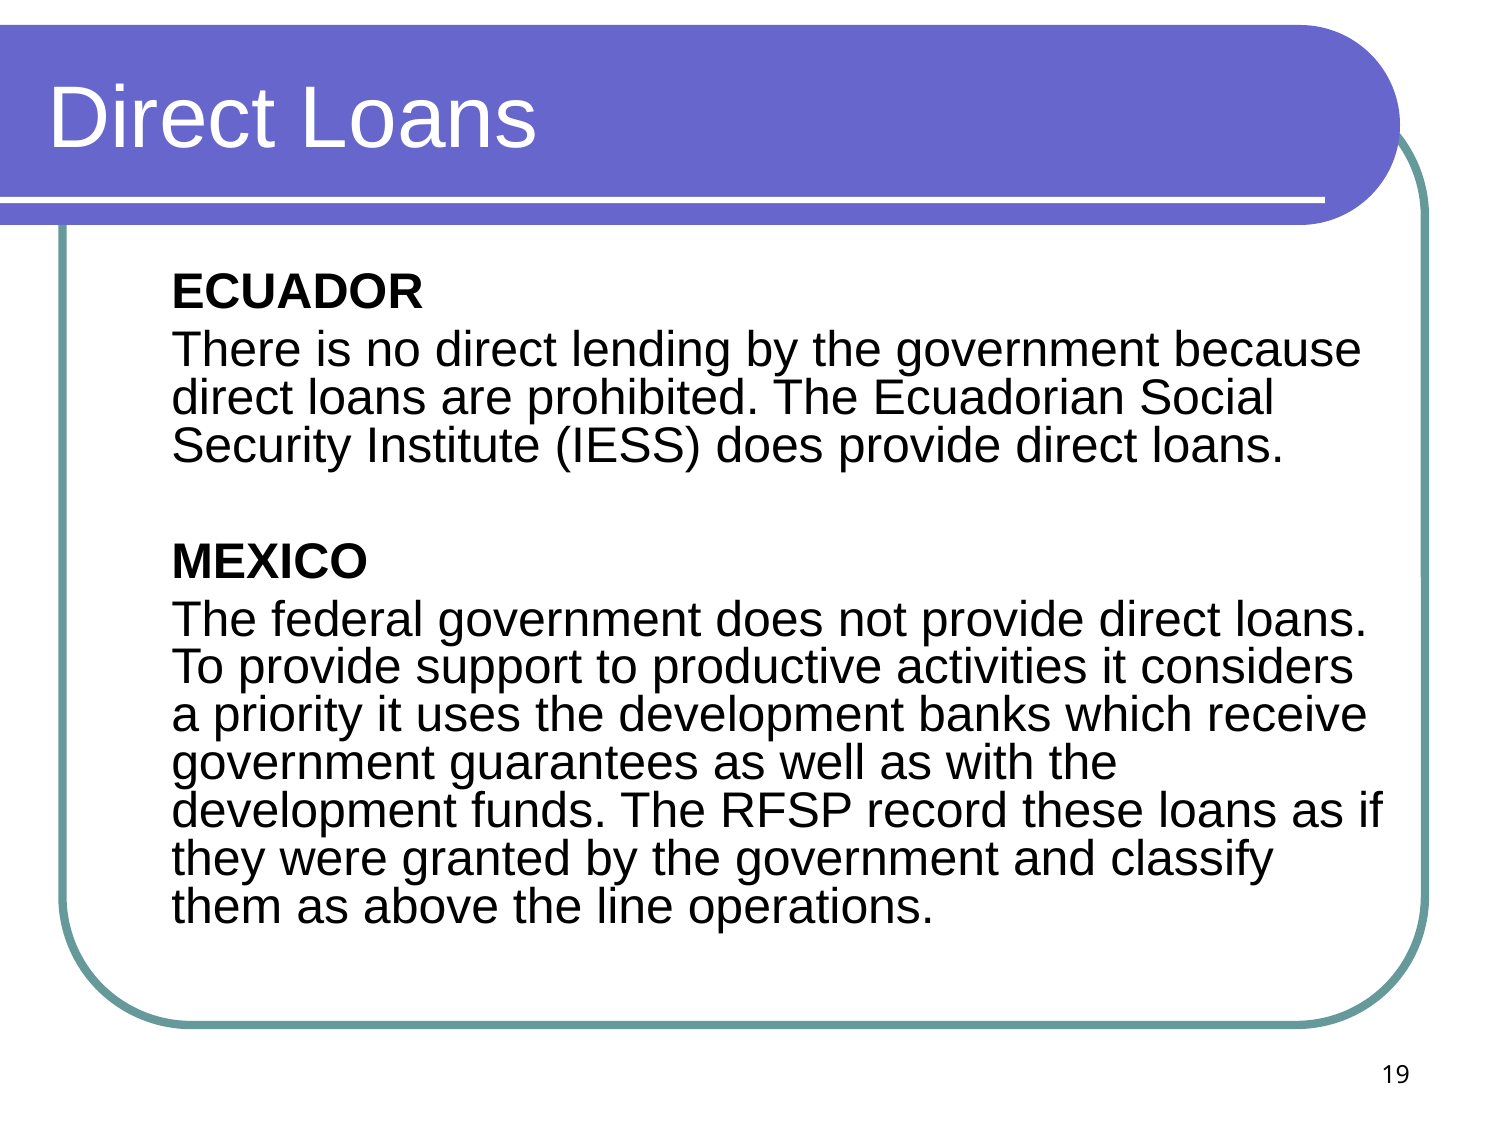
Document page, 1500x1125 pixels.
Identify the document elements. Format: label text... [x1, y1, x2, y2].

title Direct Loans [31, 37, 1348, 188]
list ECUADOR There is no direct lending by the government because direct loans are prohibited. The Ecuadorian Social Security Institute (IESS) does provide direct loans. MEXICO The federal government does not provide direct loans. To provide support to productive activities it considers a priority it uses the development banks which receive government guarantees as well as with the development funds. The RFSP record these loans as if they were granted by the government and classify them as above the line operations. [99, 262, 1401, 988]
slide_number 19 [1074, 1024, 1426, 1101]
